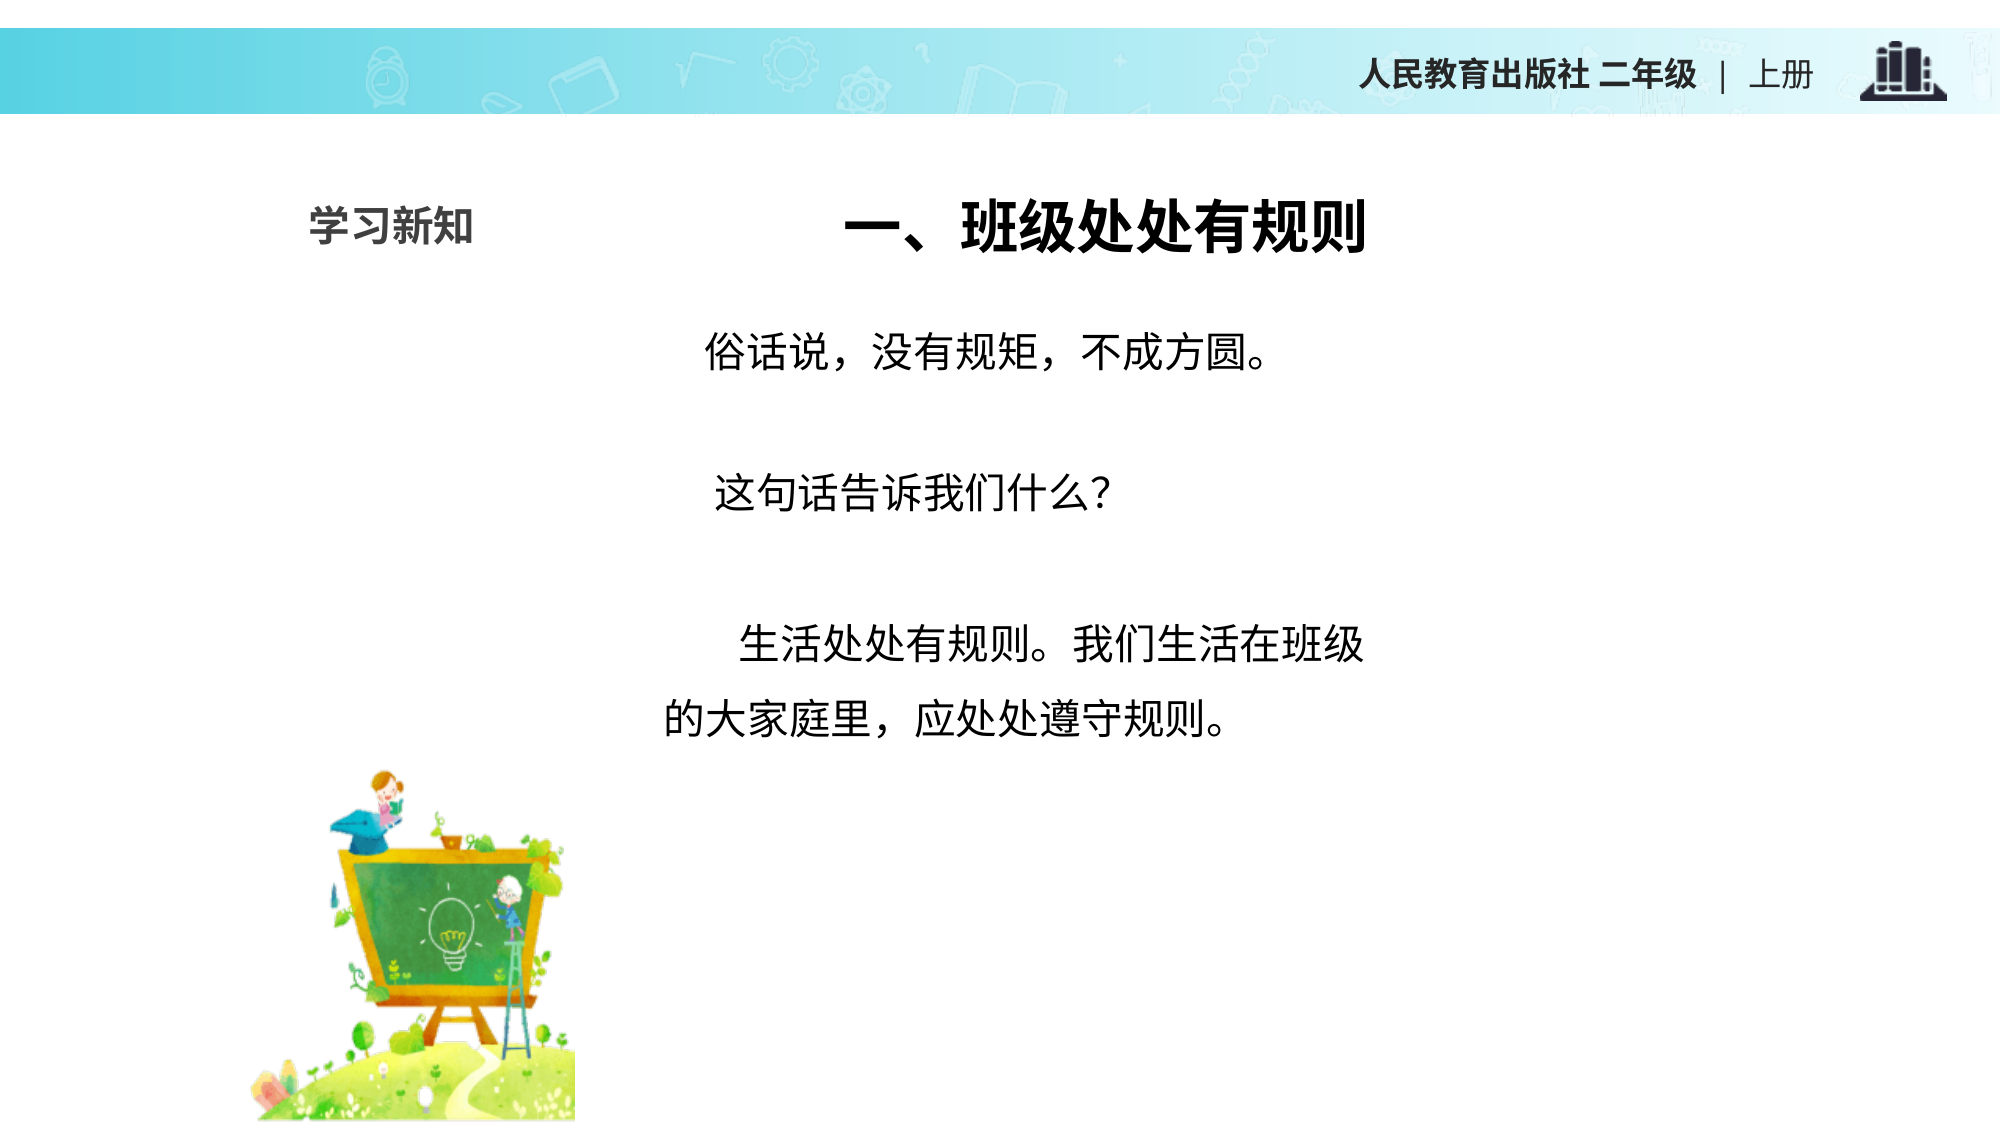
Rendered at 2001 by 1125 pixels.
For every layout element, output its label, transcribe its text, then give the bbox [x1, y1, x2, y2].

text_box 生活处处有规则。我们生活在班级的大家庭里，应处处遵守规则。 [648, 585, 1399, 750]
picture [128, 708, 575, 1125]
picture [366, 31, 2000, 117]
text_box 这句话告诉我们什么？ [699, 459, 1147, 524]
text_box 俗话说，没有规矩，不成方圆。 [690, 318, 1305, 384]
text_box 学习新知 [293, 192, 491, 257]
text_box 一、班级处处有规则 [829, 148, 1384, 268]
